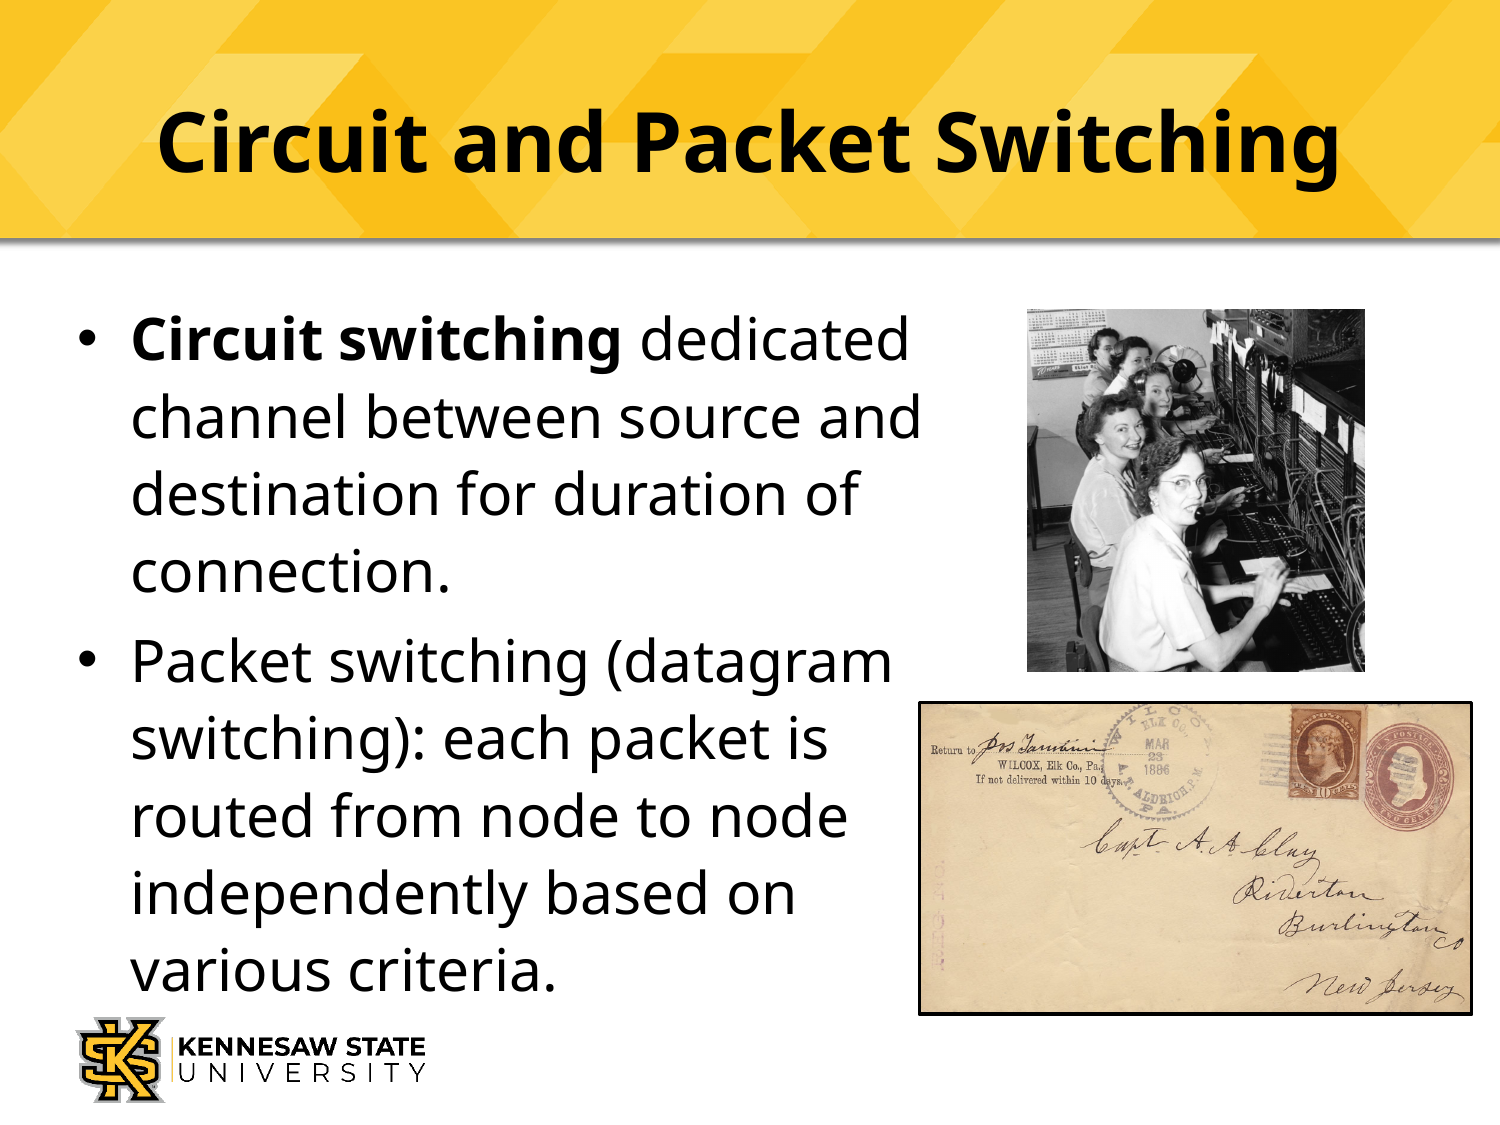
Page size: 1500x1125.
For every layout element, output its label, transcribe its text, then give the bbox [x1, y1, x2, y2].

picture [75, 1017, 425, 1103]
picture [0, 0, 1500, 251]
list Circuit switching dedicated channel between source and destination for duration of connection. Packet switching (datagram switching): each packet is routed from node to node independently based on various criteria. [62, 287, 1463, 1013]
title Circuit and Packet Switching [75, 45, 1425, 233]
picture [921, 704, 1471, 1013]
picture [1026, 309, 1365, 673]
